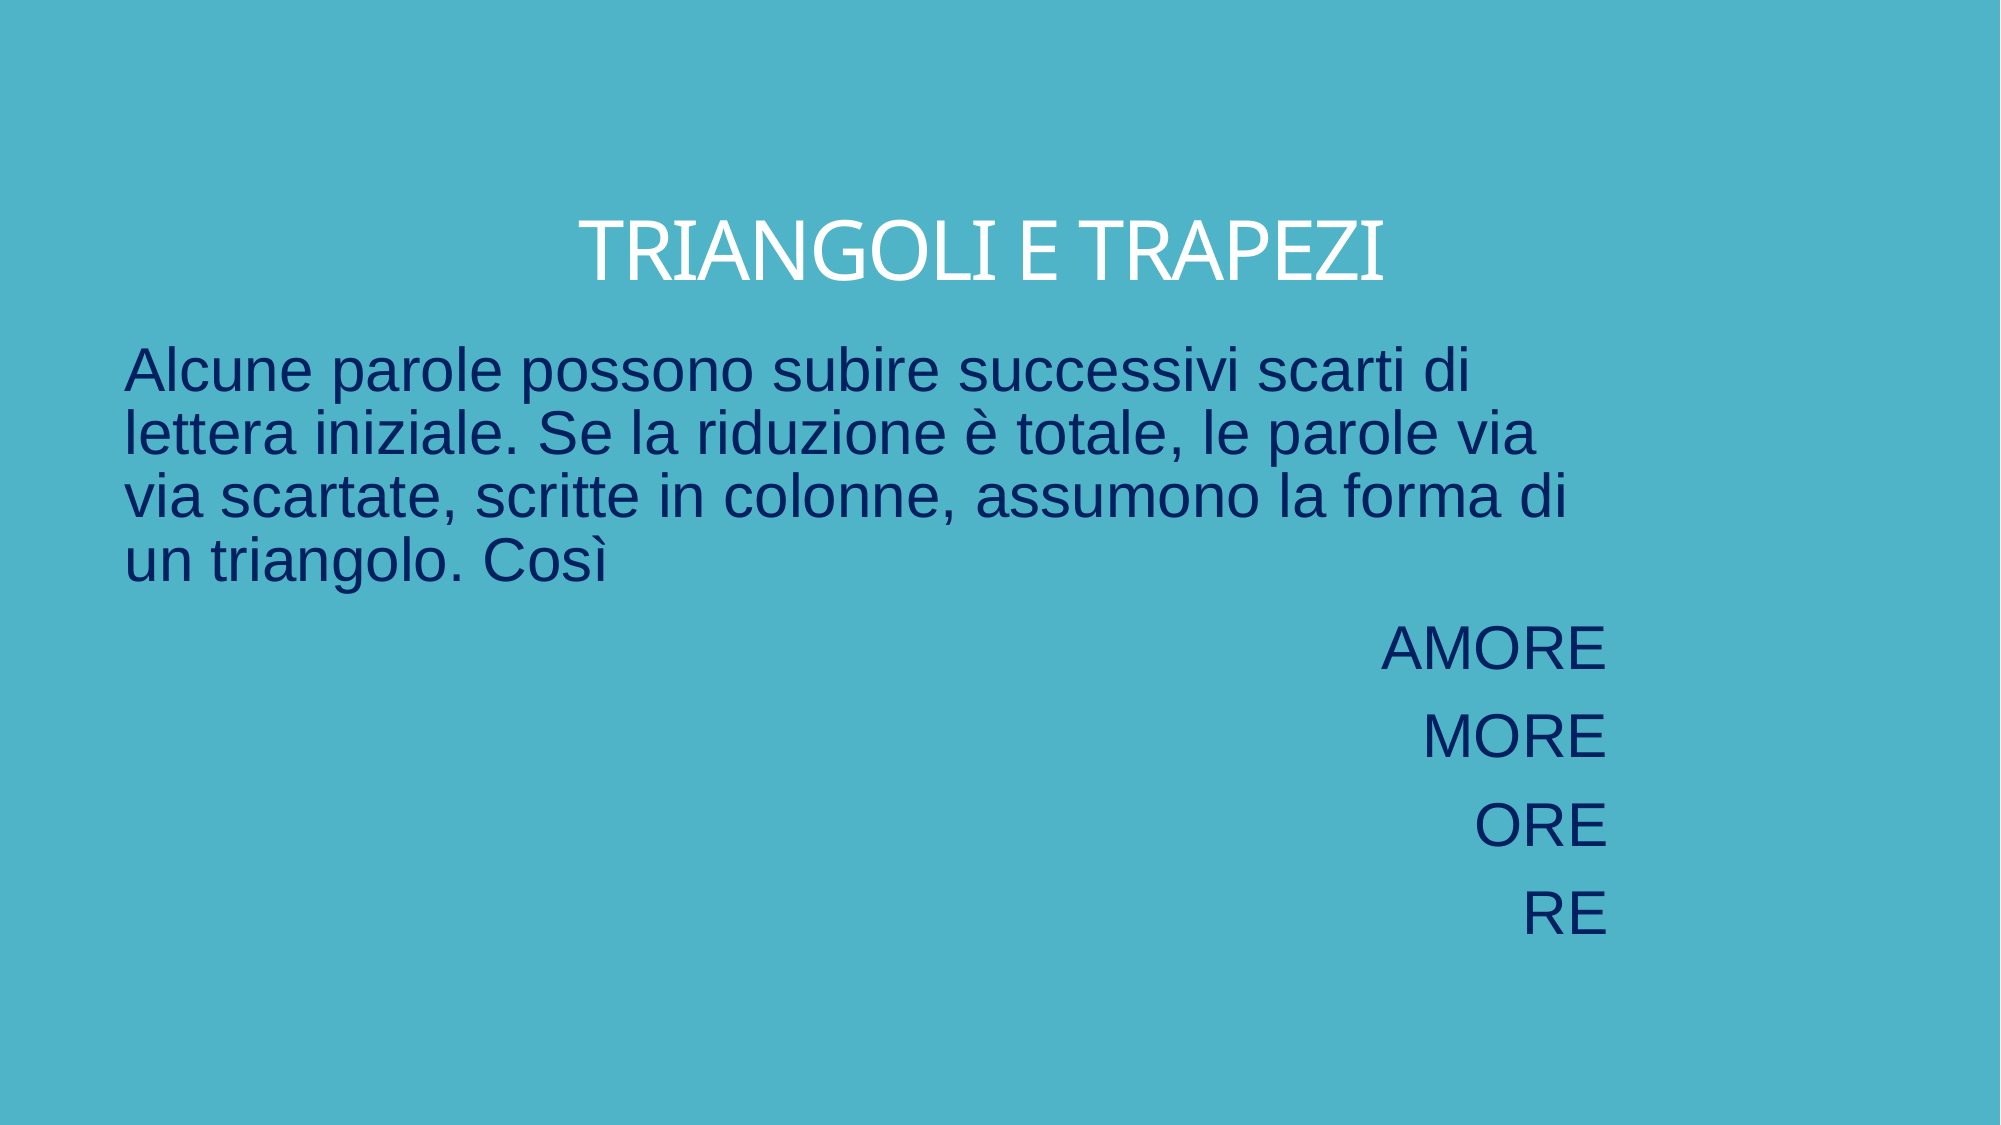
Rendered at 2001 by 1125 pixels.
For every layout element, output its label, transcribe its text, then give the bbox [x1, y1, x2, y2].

title TRIANGOLI E TRAPEZI [98, 126, 1868, 305]
subtitle Alcune parole possono subire successivi scarti di lettera iniziale. Se la riduzione è totale, le parole via via scartate, scritte in colonne, assumono la forma di un triangolo. Così AMORE MORE ORE RE [109, 333, 1624, 961]
